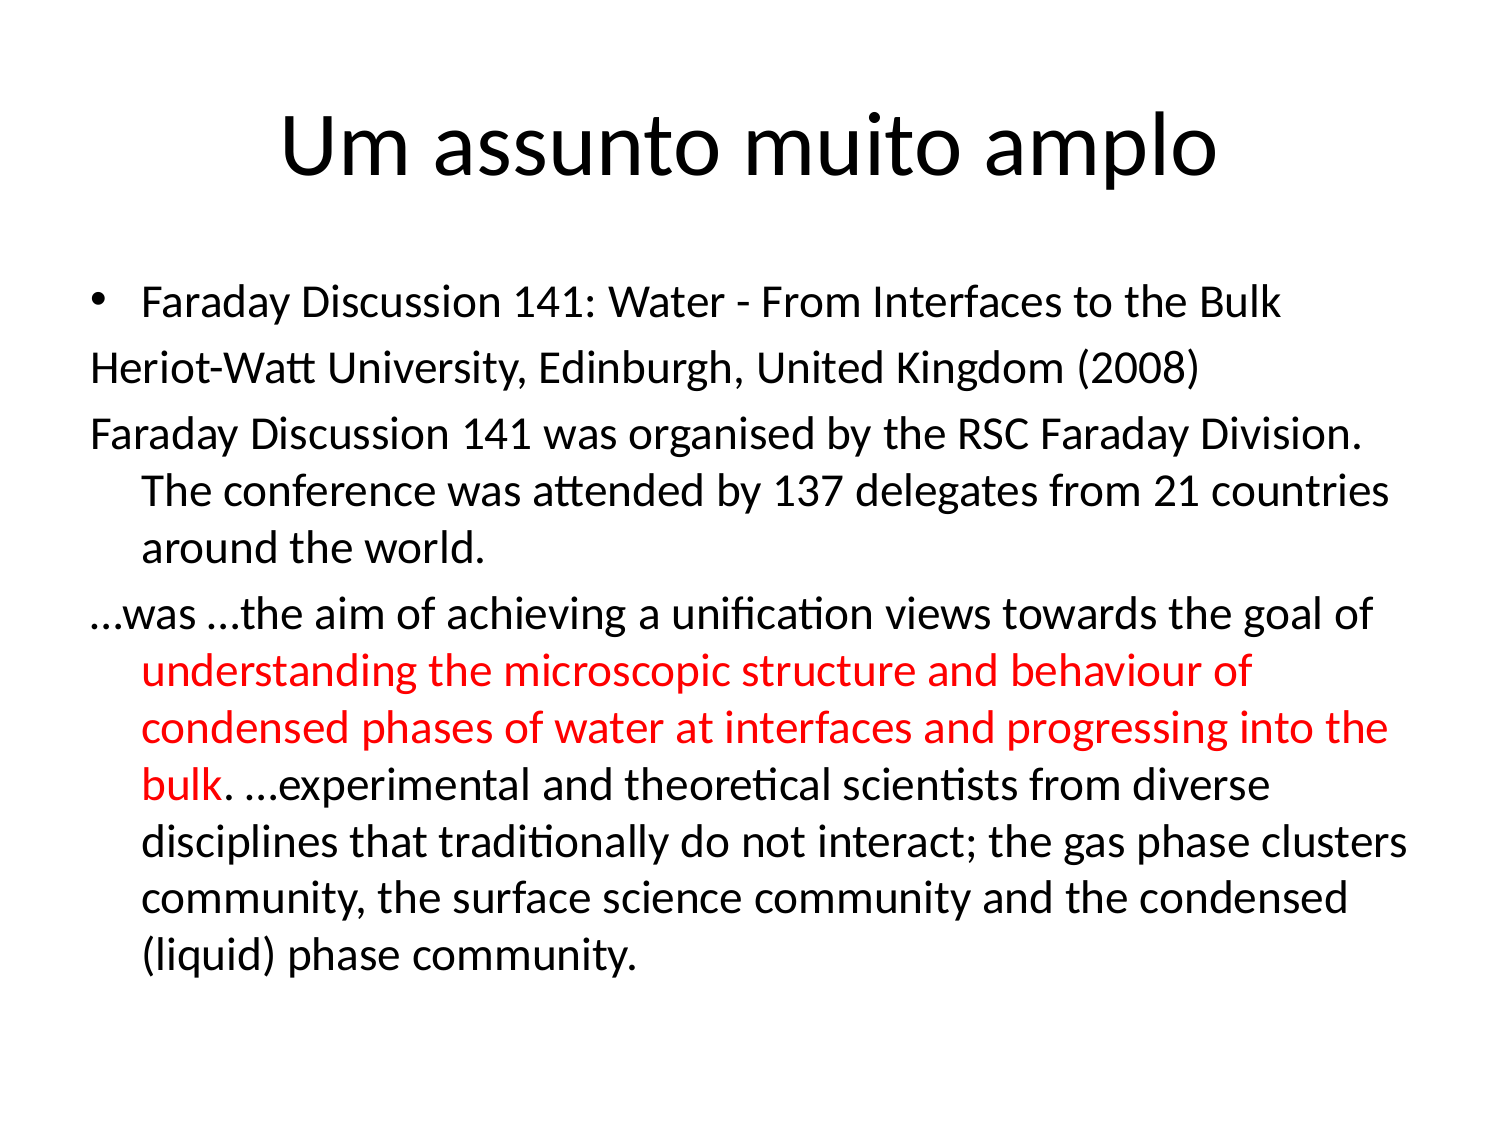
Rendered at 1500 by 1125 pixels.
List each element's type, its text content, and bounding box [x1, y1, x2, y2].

list Faraday Discussion 141: Water - From Interfaces to the Bulk Heriot-Watt University, Edinburgh, United Kingdom (2008) Faraday Discussion 141 was organised by the RSC Faraday Division. The conference was attended by 137 delegates from 21 countries around the world. …was …the aim of achieving a unification views towards the goal of understanding the microscopic structure and behaviour of condensed phases of water at interfaces and progressing into the bulk. …experimental and theoretical scientists from diverse disciplines that traditionally do not interact; the gas phase clusters community, the surface science community and the condensed (liquid) phase community. [75, 262, 1425, 1005]
title Um assunto muito amplo [75, 45, 1425, 233]
